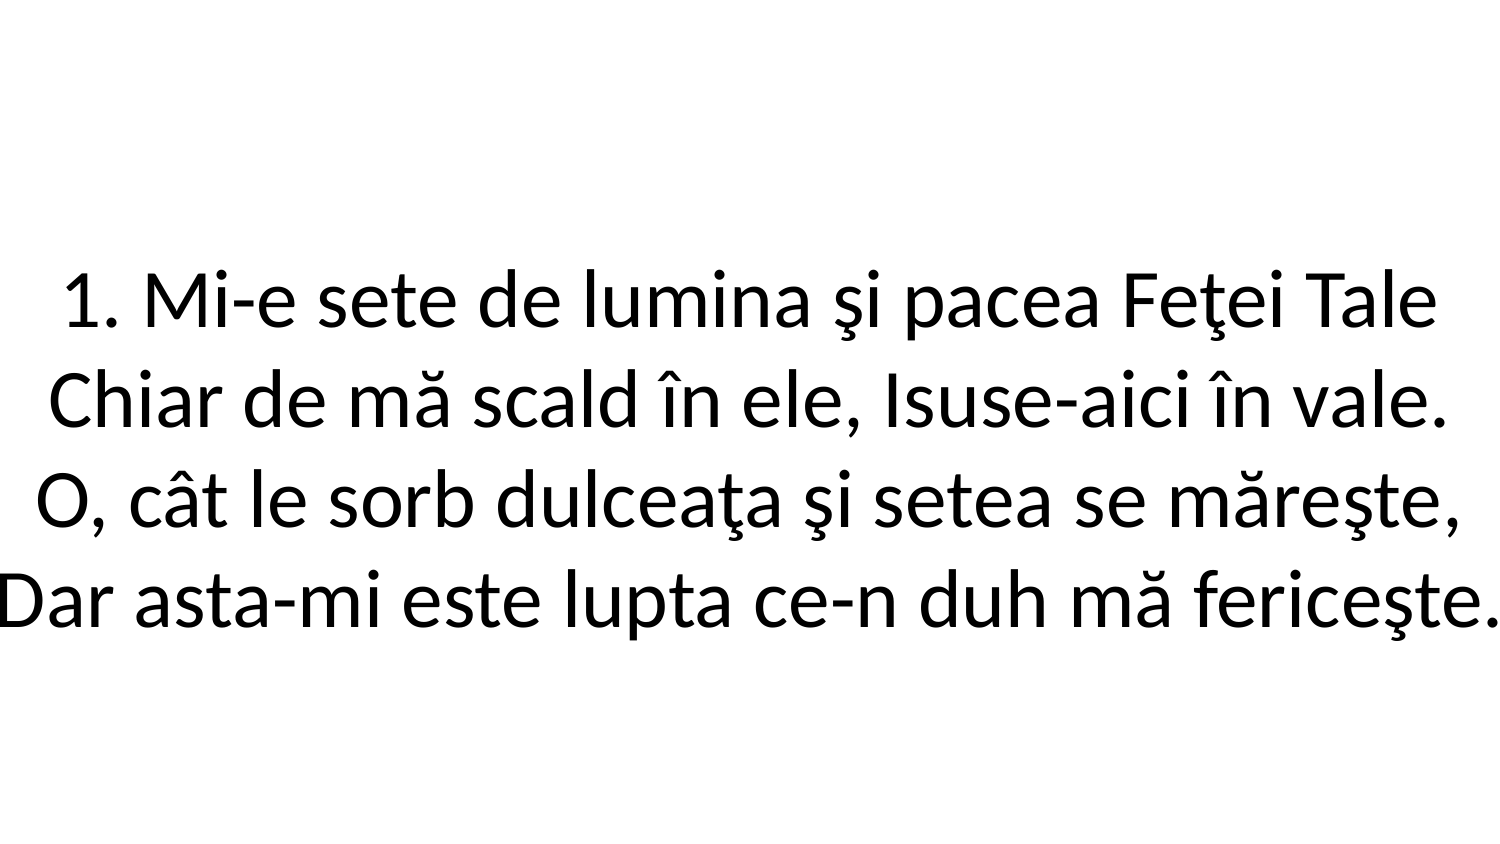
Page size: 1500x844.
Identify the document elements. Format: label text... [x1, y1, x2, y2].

text_box 1. Mi-e sete de lumina şi pacea Feţei Tale Chiar de mă scald în ele, Isuse-aici în vale. O, cât le sorb dulceaţa şi setea se măreşte, Dar asta-mi este lupta ce-n duh mă fericeşte. [0, 192, 1500, 652]
